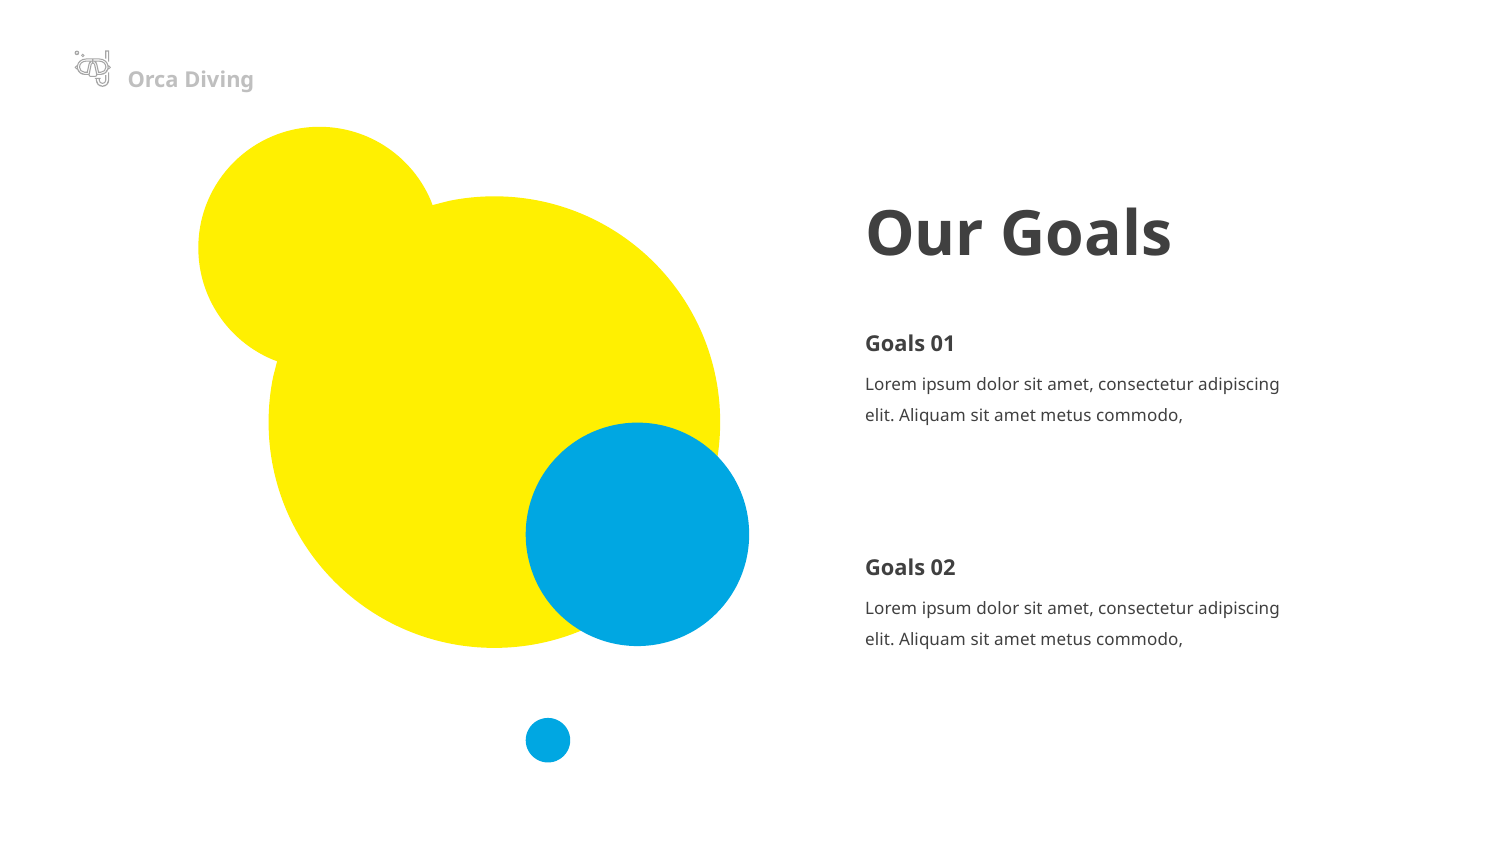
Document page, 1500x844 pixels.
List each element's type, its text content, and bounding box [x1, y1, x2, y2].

text_box [524, 716, 572, 764]
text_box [74, 50, 324, 99]
text_box Goals 02 [850, 545, 1203, 587]
text_box [721, 458, 751, 611]
text_box Our Goals [850, 185, 1420, 276]
text_box Lorem ipsum dolor sit amet, consectetur adipiscing elit. Aliquam sit amet metus commodo, [850, 355, 1309, 433]
text_box Goals 01 [850, 322, 1203, 364]
text_box Lorem ipsum dolor sit amet, consectetur adipiscing elit. Aliquam sit amet metus commodo, [850, 579, 1309, 656]
picture [198, 126, 721, 648]
